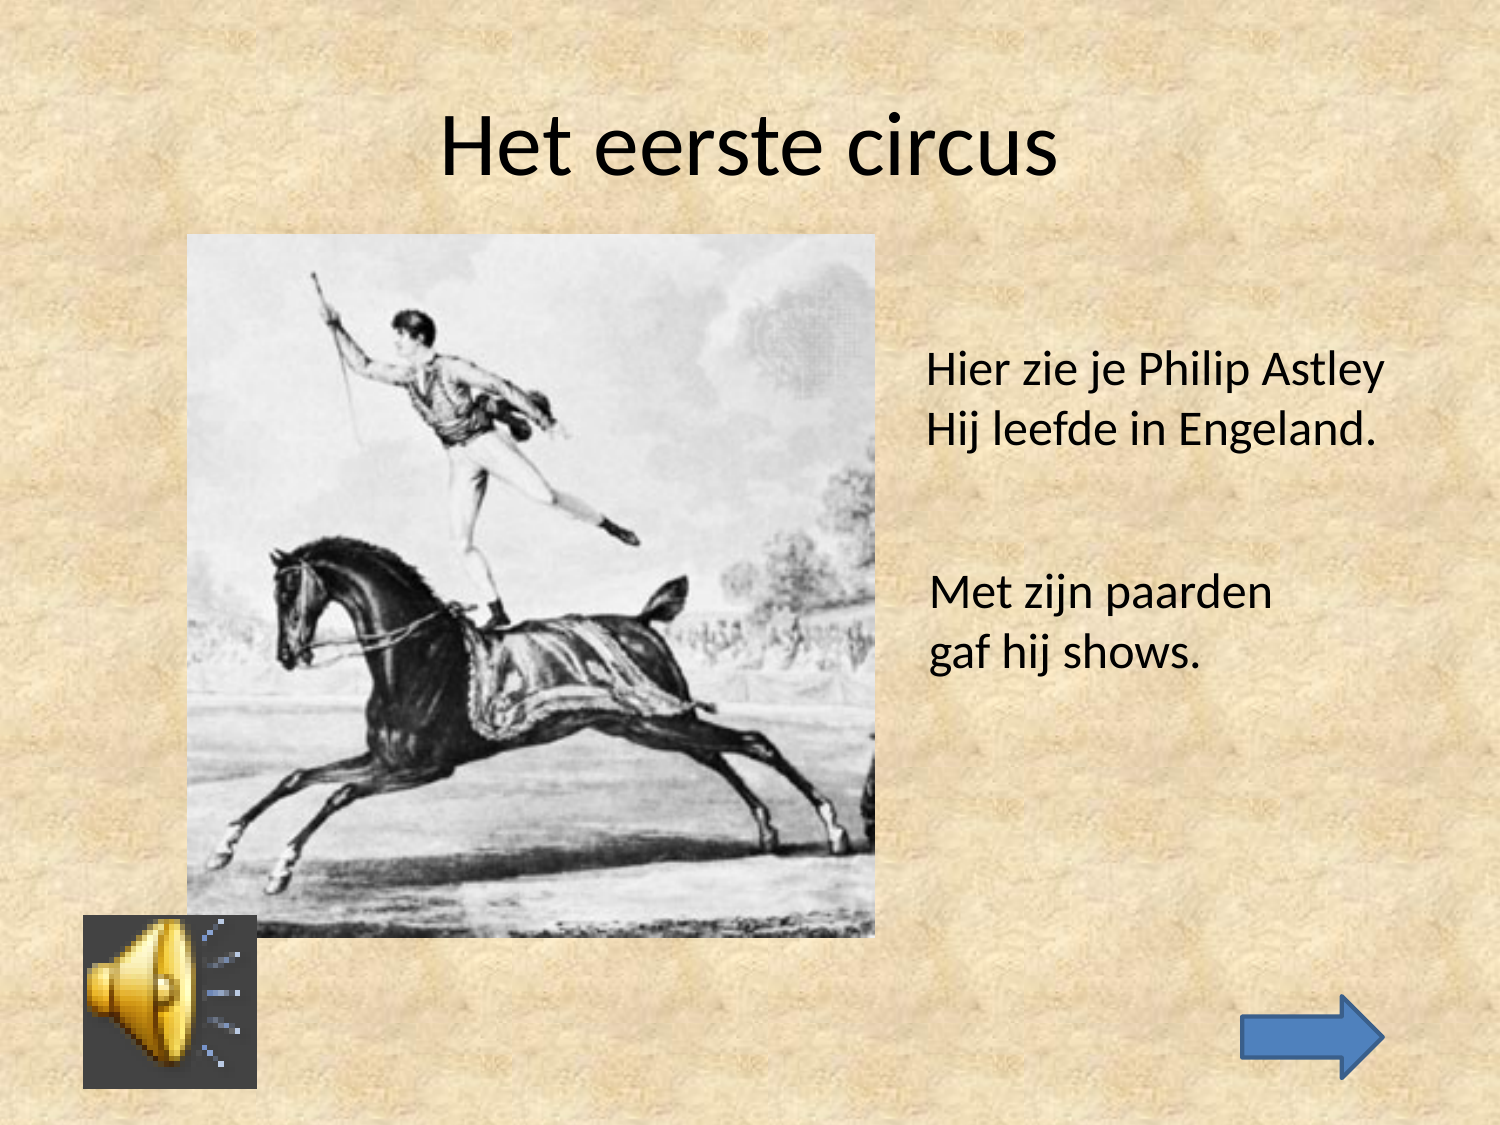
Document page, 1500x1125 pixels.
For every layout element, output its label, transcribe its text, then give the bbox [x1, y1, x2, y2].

text_box Hier zie je Philip Astley Hij leefde in Engeland. [910, 328, 1401, 463]
text_box [1240, 994, 1385, 1081]
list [187, 234, 875, 938]
picture [0, 0, 1500, 1125]
text_box Met zijn paarden gaf hij shows. [913, 550, 1352, 686]
title Het eerste circus [75, 45, 1425, 233]
